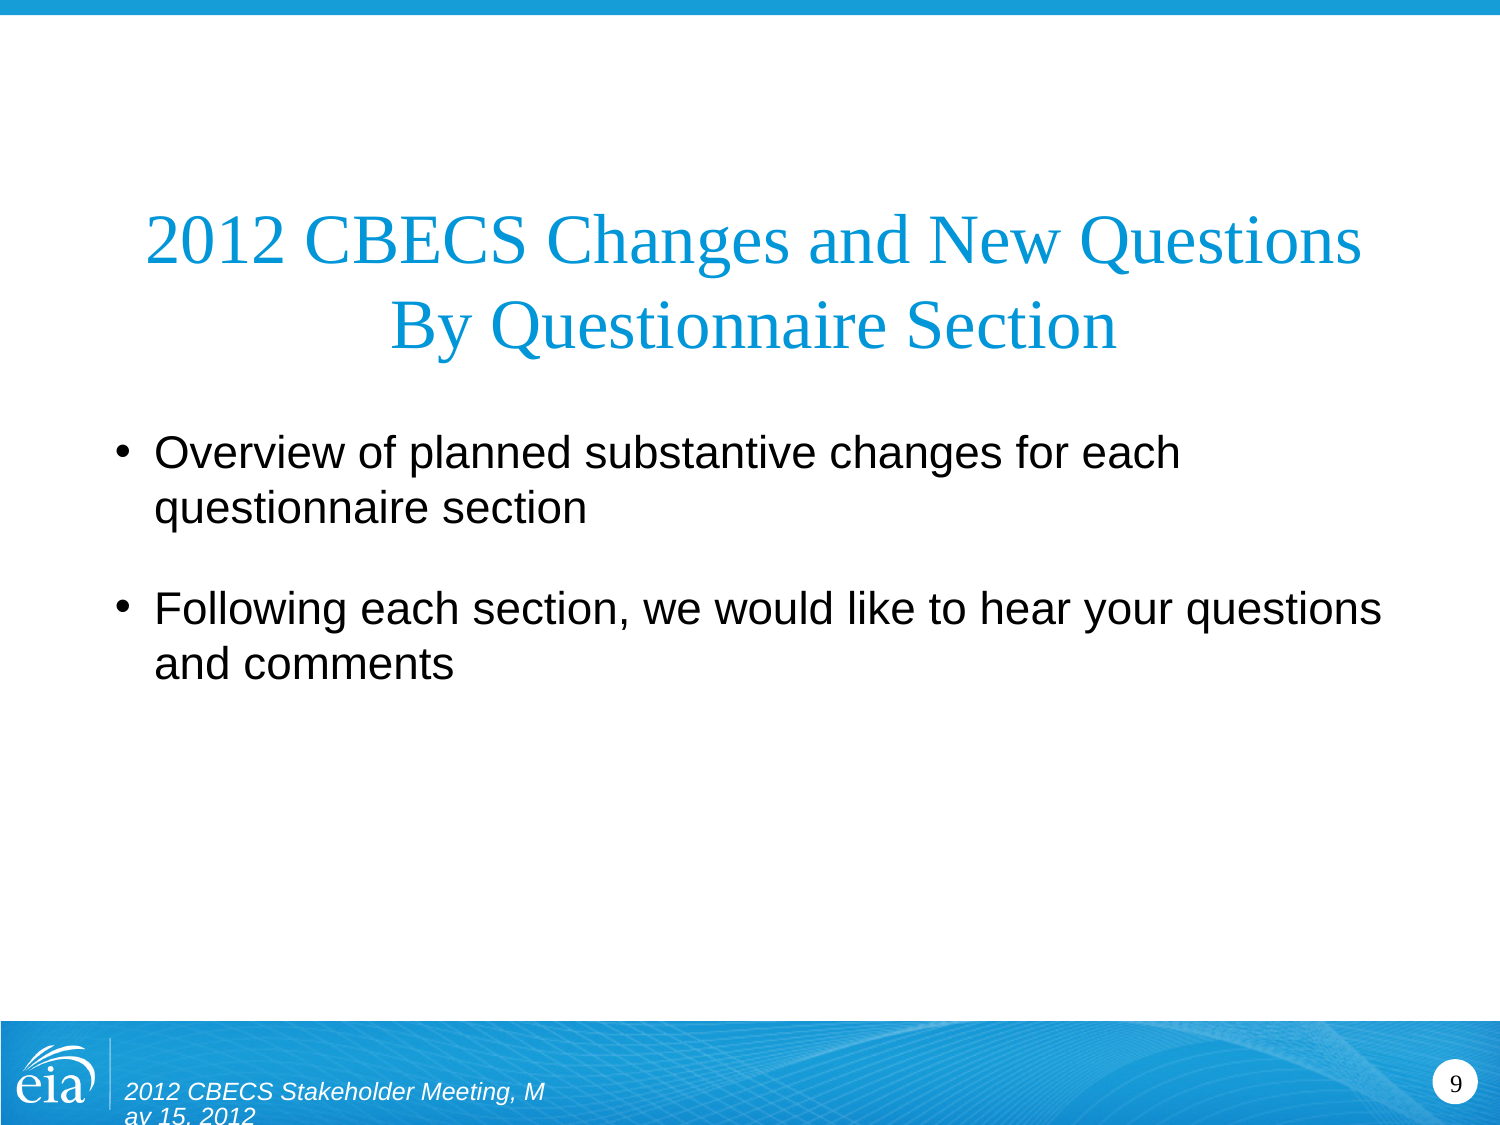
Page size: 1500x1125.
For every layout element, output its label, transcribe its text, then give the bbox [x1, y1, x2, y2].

picture [2, 1021, 100, 1125]
title 2012 CBECS Changes and New Questions By Questionnaire Section [94, 182, 1415, 370]
picture [1421, 1021, 1500, 1125]
slide_number 9 [1425, 1053, 1488, 1113]
list Overview of planned substantive changes for each questionnaire section Following each section, we would like to hear your questions and comments [100, 415, 1421, 1125]
